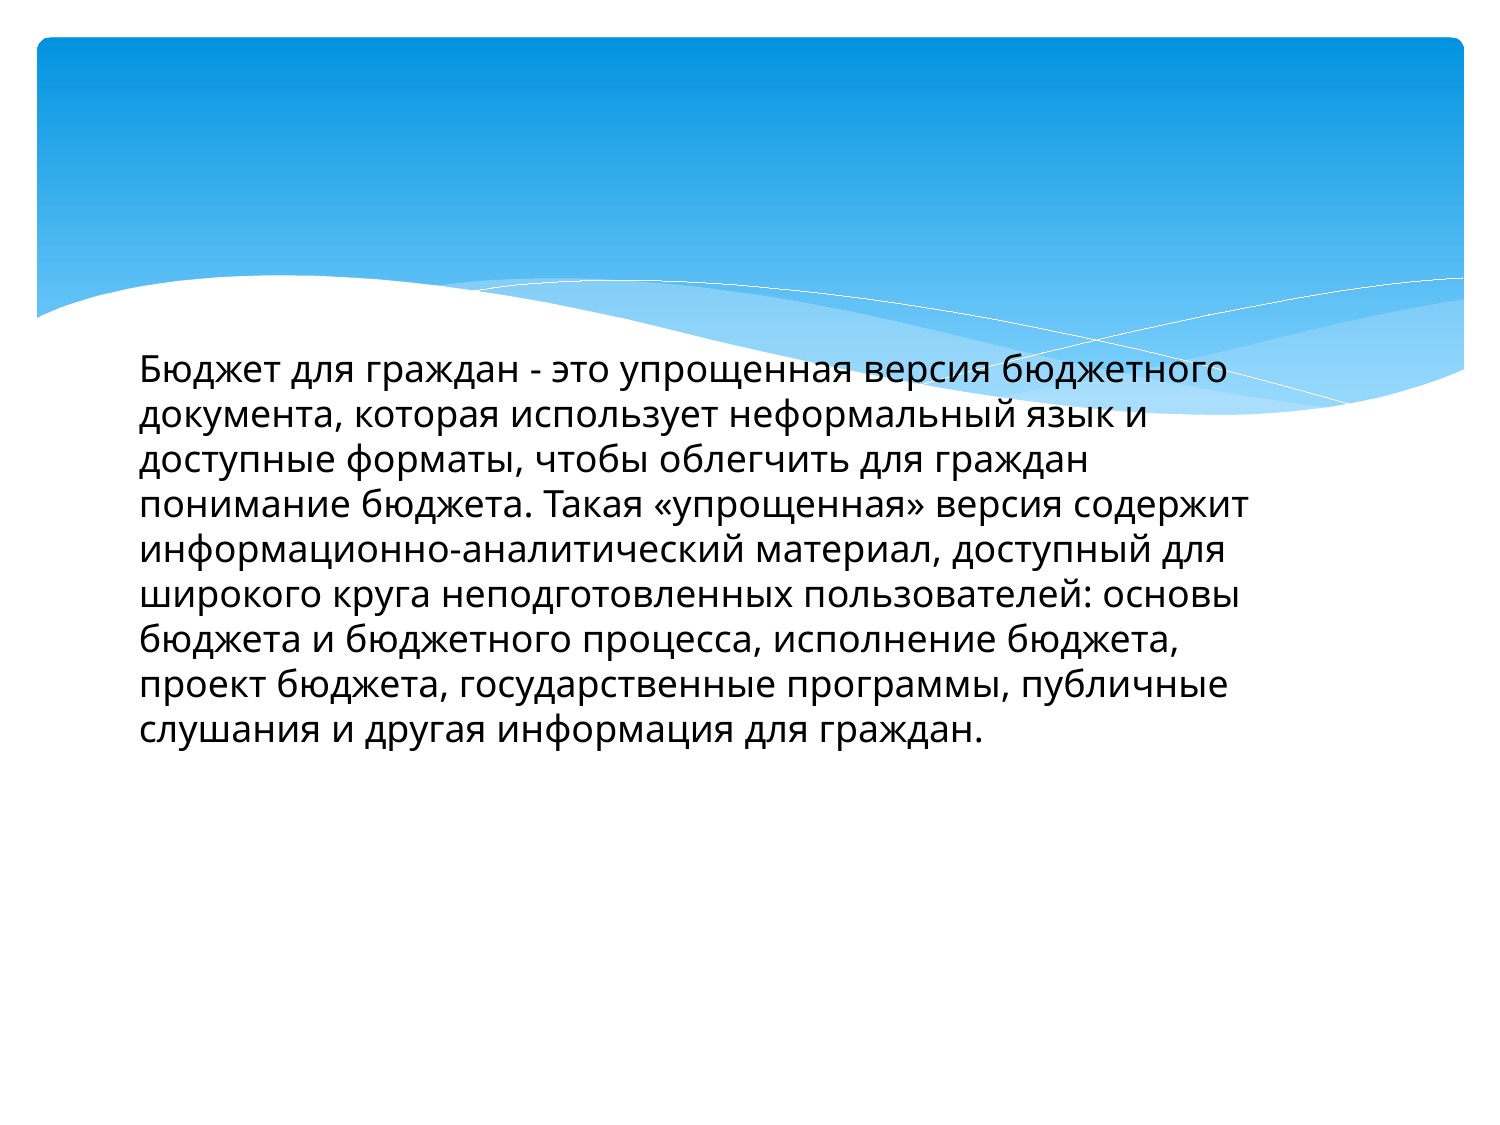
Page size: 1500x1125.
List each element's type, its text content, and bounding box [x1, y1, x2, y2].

text_box Бюджет для граждан - это упрощенная версия бюджетного документа, которая использует неформальный язык и доступные форматы, чтобы облегчить для граждан понимание бюджета. Такая «упрощенная» версия содержит информационно-аналитический материал, доступный для широкого круга неподготовленных пользователей: основы бюджета и бюджетного процесса, исполнение бюджета, проект бюджета, государственные программы, публичные слушания и другая информация для граждан. [123, 338, 1306, 758]
